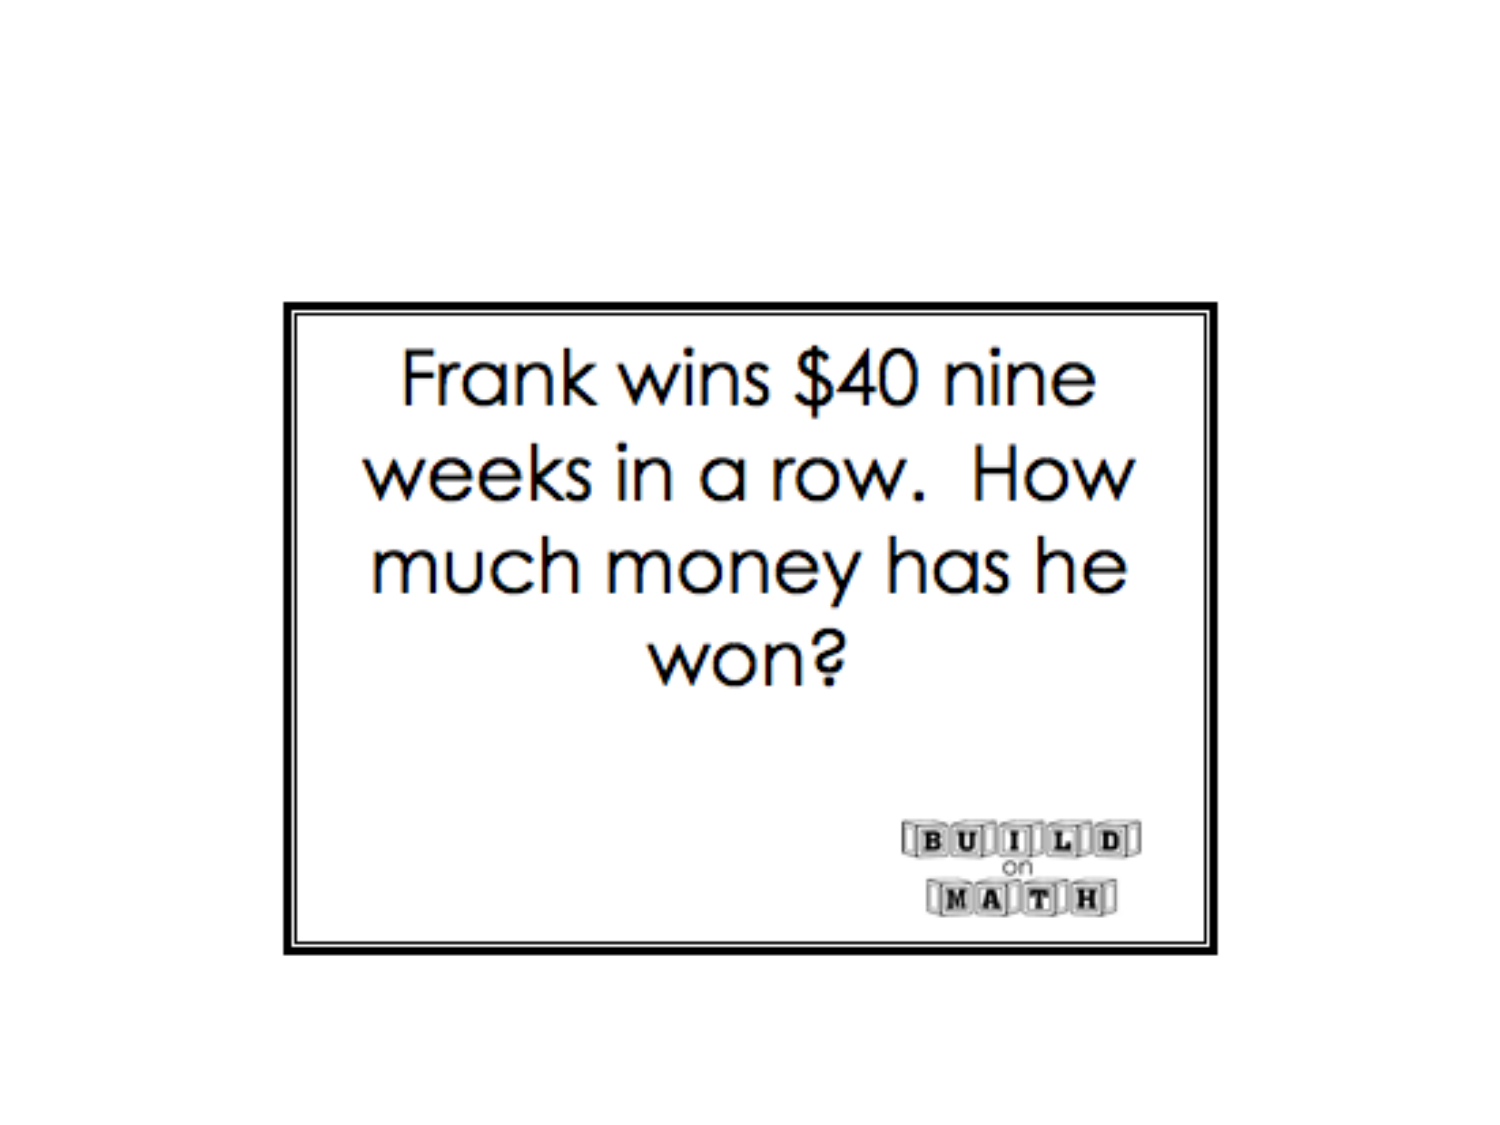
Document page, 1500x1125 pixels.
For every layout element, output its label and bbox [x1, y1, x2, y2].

list [74, 262, 1426, 1006]
